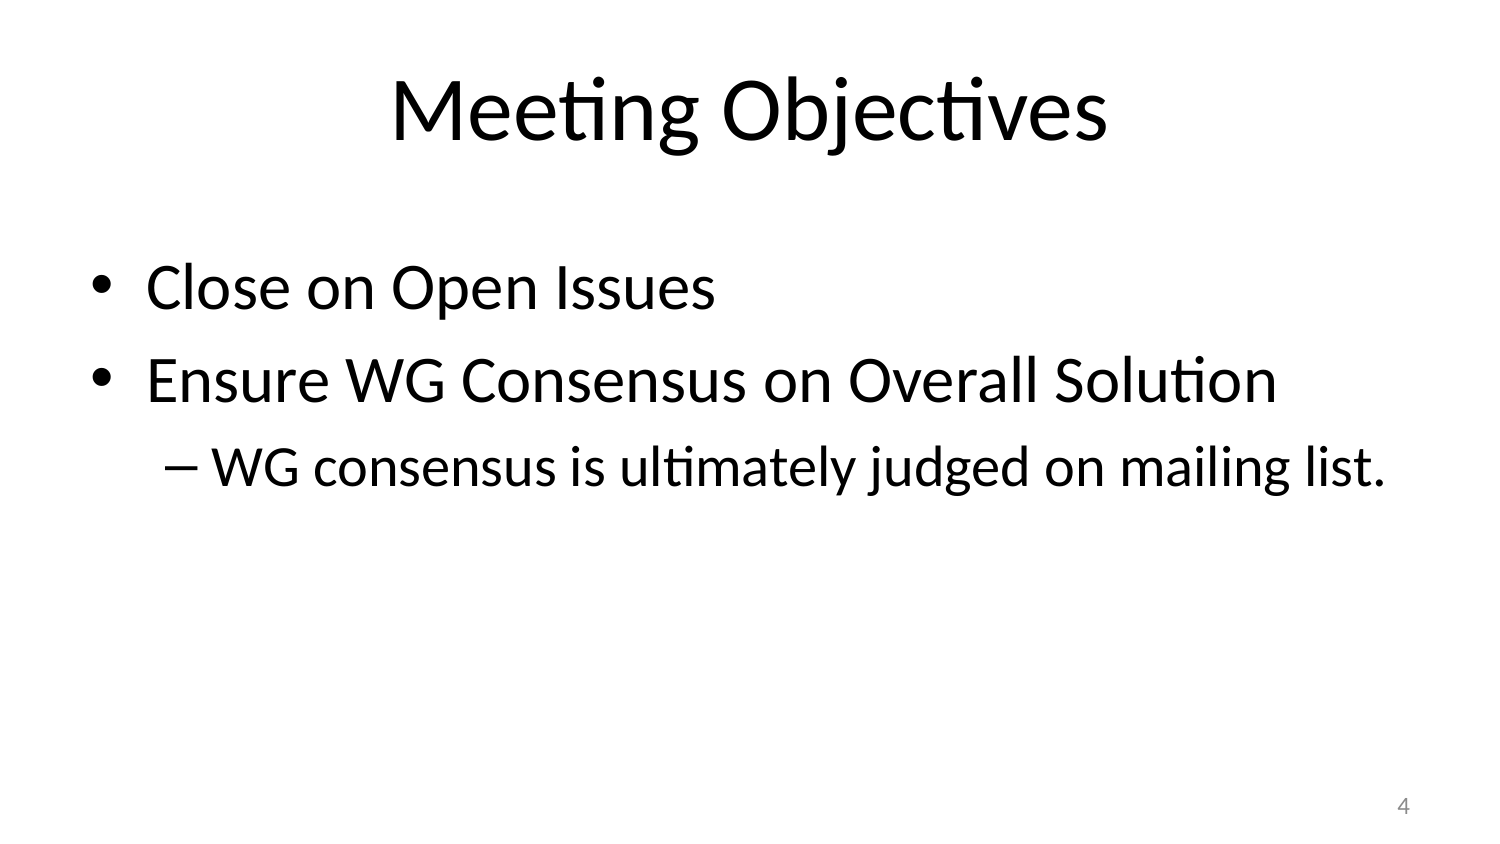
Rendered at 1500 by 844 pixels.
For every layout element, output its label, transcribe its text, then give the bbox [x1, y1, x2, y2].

title Meeting Objectives [75, 33, 1425, 175]
list Close on Open Issues Ensure WG Consensus on Overall Solution WG consensus is ultimately judged on mailing list. [75, 235, 1425, 754]
slide_number 4 [1074, 782, 1425, 827]
